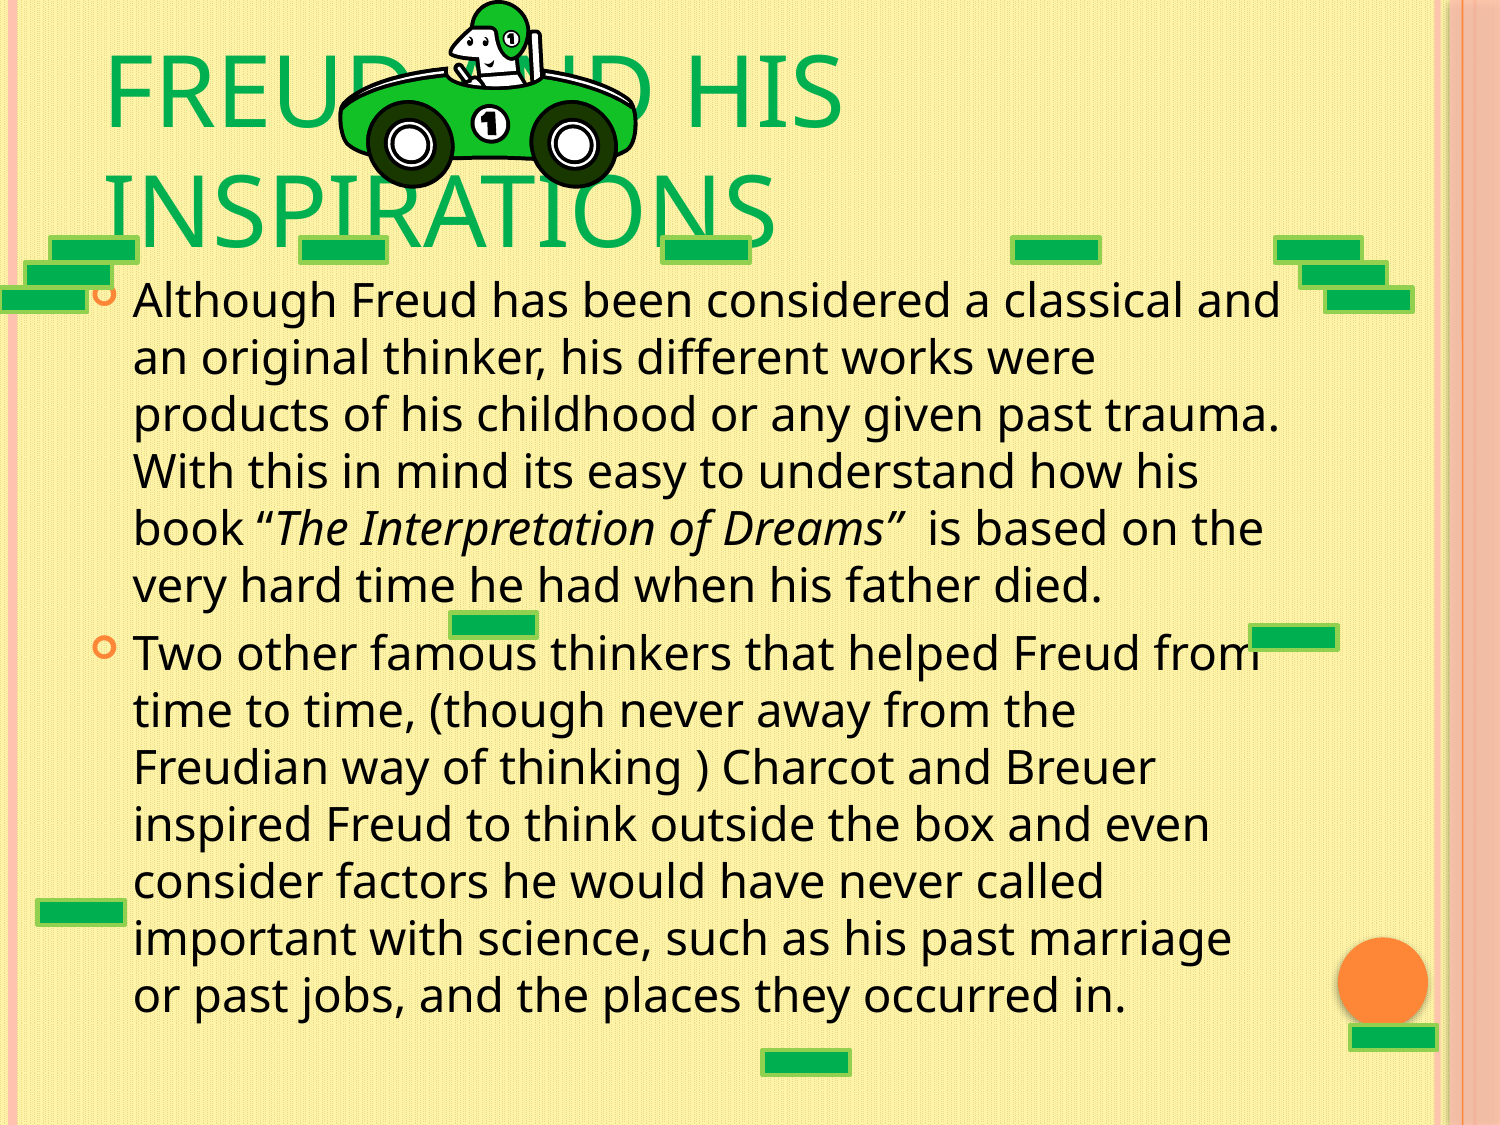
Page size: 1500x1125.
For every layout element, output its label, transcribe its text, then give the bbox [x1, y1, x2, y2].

text_box [760, 1048, 852, 1077]
text_box [35, 898, 127, 927]
text_box [0, 285, 89, 314]
text_box [23, 260, 114, 290]
text_box [298, 235, 389, 265]
text_box [1323, 285, 1415, 314]
text_box [48, 235, 140, 265]
title Freud and his inspirations [87, 87, 1313, 262]
text_box [448, 610, 539, 640]
list Although Freud has been considered a classical and an original thinker, his different works were products of his childhood or any given past trauma. With this in mind its easy to understand how his book “The Interpretation of Dreams” is based on the very hard time he had when his father died. Two other famous thinkers that helped Freud from time to time, (though never away from the Freudian way of thinking ) Charcot and Breuer inspired Freud to think outside the box and even consider factors he would have never called important with science, such as his past marriage or past jobs, and the places they occurred in. [75, 262, 1300, 1062]
text_box [1248, 623, 1340, 652]
text_box [1298, 260, 1389, 290]
text_box [660, 235, 752, 265]
text_box [1273, 235, 1364, 265]
text_box [1010, 235, 1102, 265]
text_box [1348, 1023, 1439, 1052]
picture [336, 0, 639, 190]
